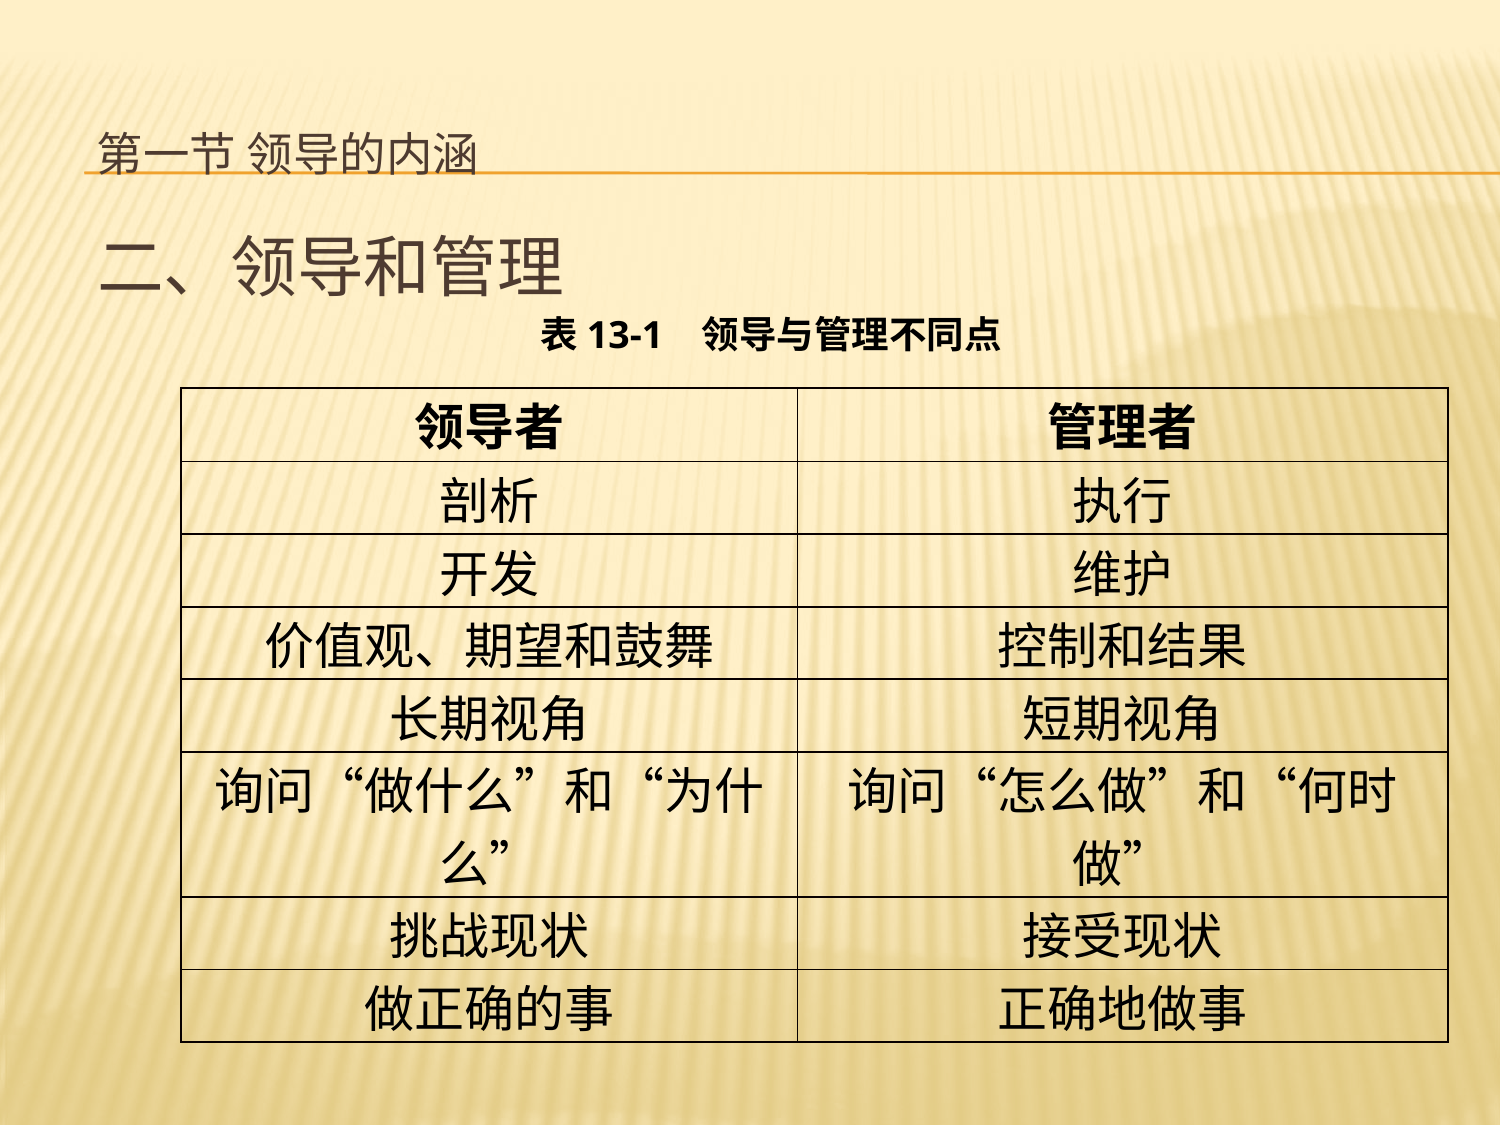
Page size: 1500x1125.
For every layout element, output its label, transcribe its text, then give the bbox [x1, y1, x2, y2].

table_cell 维护 [798, 535, 1447, 606]
table_cell 执行 [798, 462, 1447, 533]
list 二、领导和管理 [81, 216, 1433, 308]
table_cell 挑战现状 [182, 898, 797, 969]
table_cell 长期视角 [182, 680, 797, 751]
table_header 管理者 [798, 389, 1447, 461]
table_cell 接受现状 [798, 898, 1447, 969]
table_header 领导者 [182, 389, 797, 461]
title 第一节 领导的内涵 [82, 117, 1432, 216]
table_cell 正确地做事 [798, 970, 1447, 1041]
text_box 表13-1 领导与管理不同点 [525, 303, 1035, 364]
table_cell 价值观、期望和鼓舞 [182, 608, 797, 678]
table_cell 做正确的事 [182, 970, 797, 1041]
table_cell 控制和结果 [798, 608, 1447, 678]
table_cell 询问“怎么做”和“何时做” [798, 753, 1447, 896]
table_cell 询问“做什么”和“为什么” [182, 753, 797, 896]
table_cell 短期视角 [798, 680, 1447, 751]
table_cell 剖析 [182, 462, 797, 533]
table_cell 开发 [182, 535, 797, 606]
